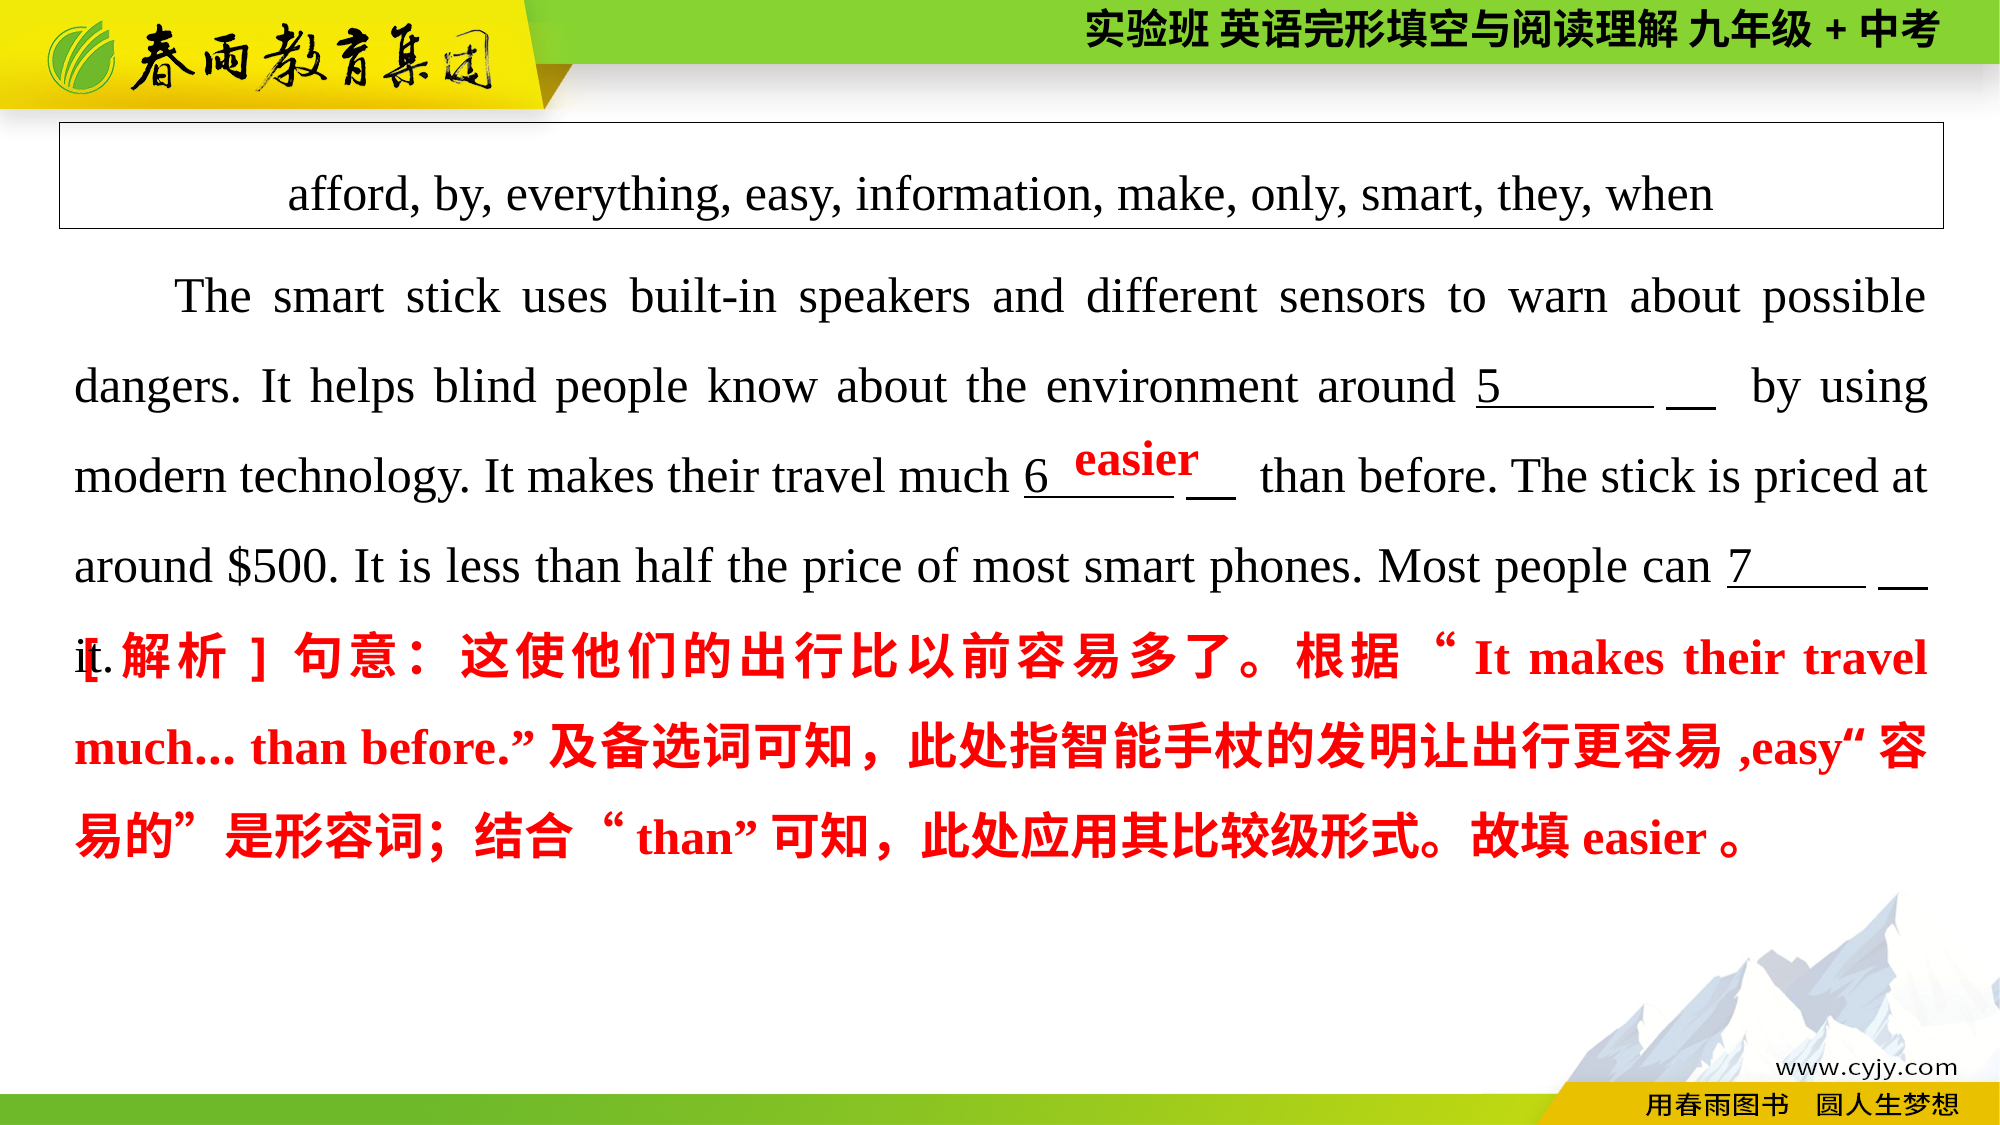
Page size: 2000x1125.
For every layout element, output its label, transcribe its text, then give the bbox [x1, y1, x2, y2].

text_box [解析]句意：这使他们的出行比以前容易多了。根据“It makes their travel much... than before.”及备选词可知，此处指智能手杖的发明让出行更容易,easy“容易的”是形容词；结合“than”可知，此处应用其比较级形式。故填easier。 [59, 691, 1944, 873]
text_box easier [1059, 418, 1215, 494]
picture [0, 0, 2000, 1125]
text_box The smart stick uses built-in speakers and different sensors to warn about possible dangers. It helps blind people know about the environment around 5 by using modern technology. It makes their travel much 6 than before. The stick is priced at around $500. It is less than half the price of most smart phones. Most people can 7 it. [59, 229, 1944, 691]
list afford, by, everything, easy, information, make, only, smart, they, when [59, 122, 1944, 229]
